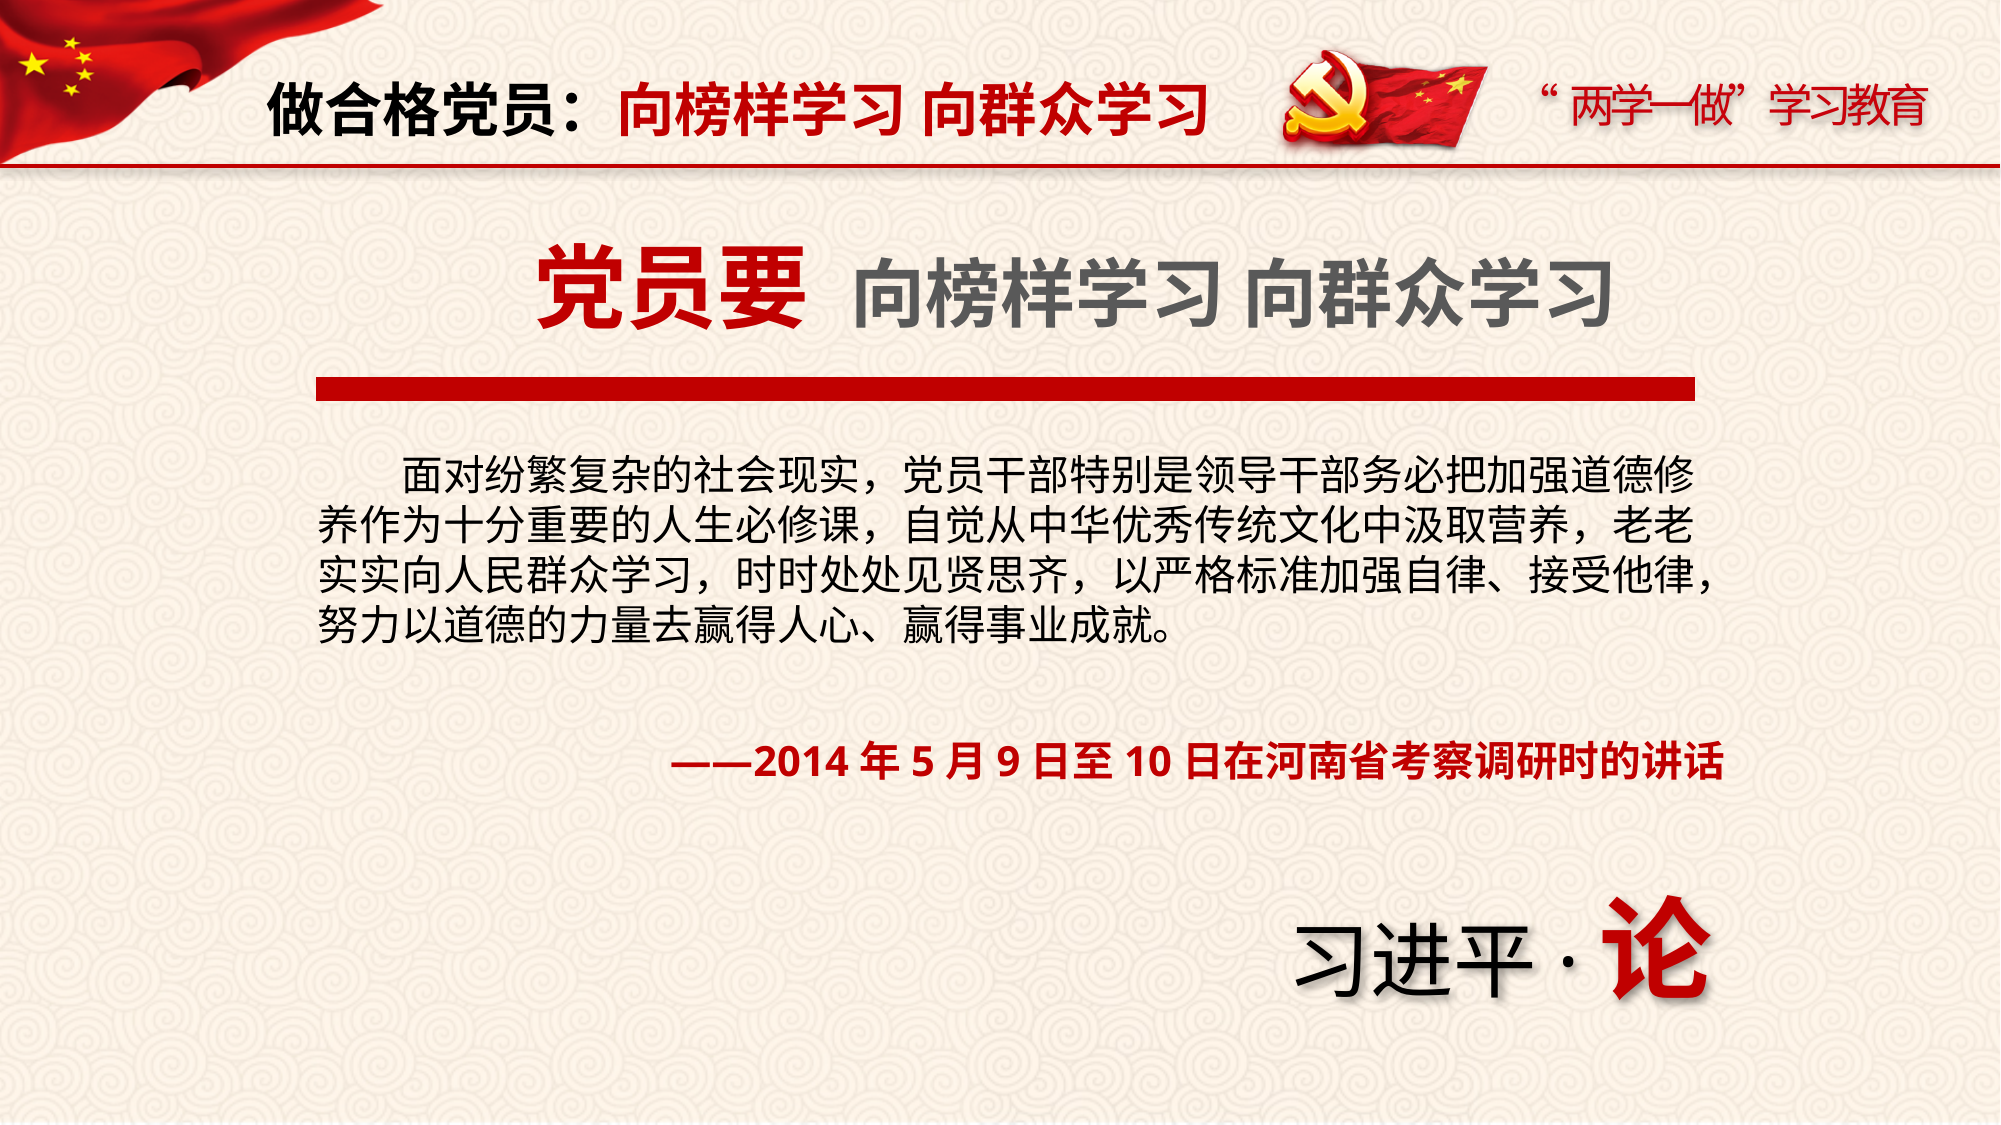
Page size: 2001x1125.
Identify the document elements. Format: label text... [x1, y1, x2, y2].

text_box 面对纷繁复杂的社会现实，党员干部特别是领导干部务必把加强道德修养作为十分重要的人生必修课，自觉从中华优秀传统文化中汲取营养，老老实实向人民群众学习，时时处处见贤思齐，以严格标准加强自律、接受他律，努力以道德的力量去赢得人心、赢得事业成就。 [303, 441, 1734, 656]
text_box 习进平·论 [1272, 871, 1727, 1022]
text_box 党员要 向榜样学习 向群众学习 [519, 222, 1633, 348]
text_box [316, 378, 1694, 400]
picture [0, 0, 2001, 1125]
text_box ——2014年5月9日至10日在河南省考察调研时的讲话 [521, 726, 1740, 792]
list 做合格党员：向榜样学习 向群众学习 [251, 73, 1233, 144]
